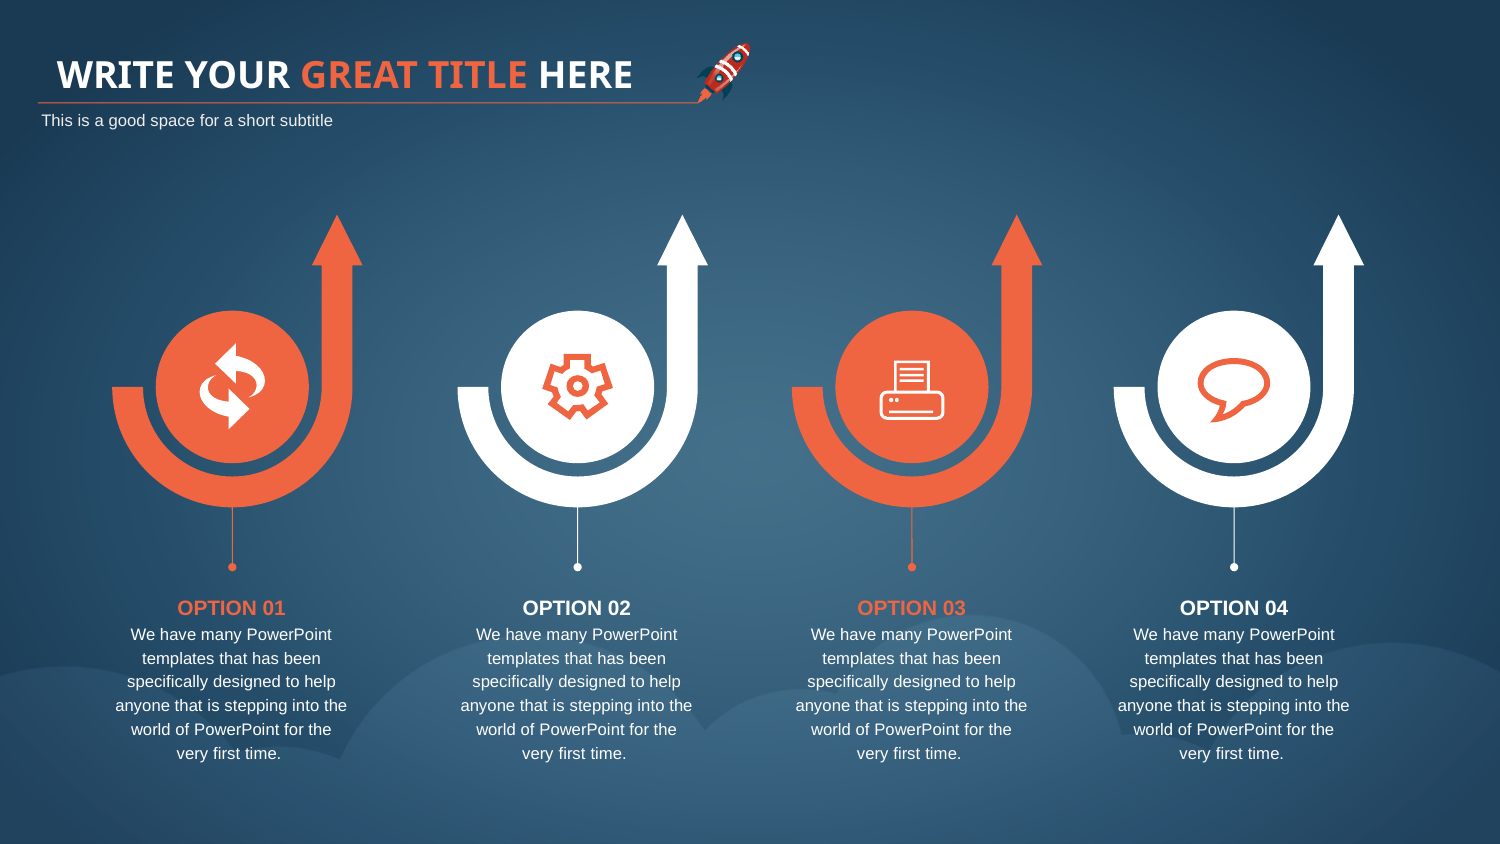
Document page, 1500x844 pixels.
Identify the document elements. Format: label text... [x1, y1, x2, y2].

text_box [542, 353, 613, 421]
text_box [791, 214, 1043, 508]
text_box OPTION 04 We have many PowerPoint templates that has been specifically designed to help anyone that is stepping into the world of PowerPoint for the very first time. [1116, 589, 1352, 764]
text_box OPTION 01 We have many PowerPoint templates that has been specifically designed to help anyone that is stepping into the world of PowerPoint for the very first time. [114, 589, 349, 764]
text_box OPTION 03 We have many PowerPoint templates that has been specifically designed to help anyone that is stepping into the world of PowerPoint for the very first time. [794, 589, 1029, 764]
text_box [907, 508, 917, 572]
text_box [501, 310, 655, 464]
text_box WRITE YOUR GREAT TITLE HERE [56, 43, 649, 104]
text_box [879, 360, 945, 420]
text_box OPTION 02 We have many PowerPoint templates that has been specifically designed to help anyone that is stepping into the world of PowerPoint for the very first time. [459, 589, 694, 764]
picture [0, 0, 1500, 844]
text_box [112, 214, 363, 508]
text_box [835, 310, 989, 464]
text_box [155, 310, 309, 464]
text_box [1113, 214, 1365, 508]
text_box [228, 508, 237, 572]
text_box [196, 343, 268, 430]
text_box [573, 508, 582, 572]
text_box [457, 214, 709, 508]
text_box [1157, 310, 1311, 464]
text_box [1230, 508, 1239, 572]
text_box [1197, 358, 1271, 423]
text_box This is a good space for a short subtitle [41, 102, 349, 138]
